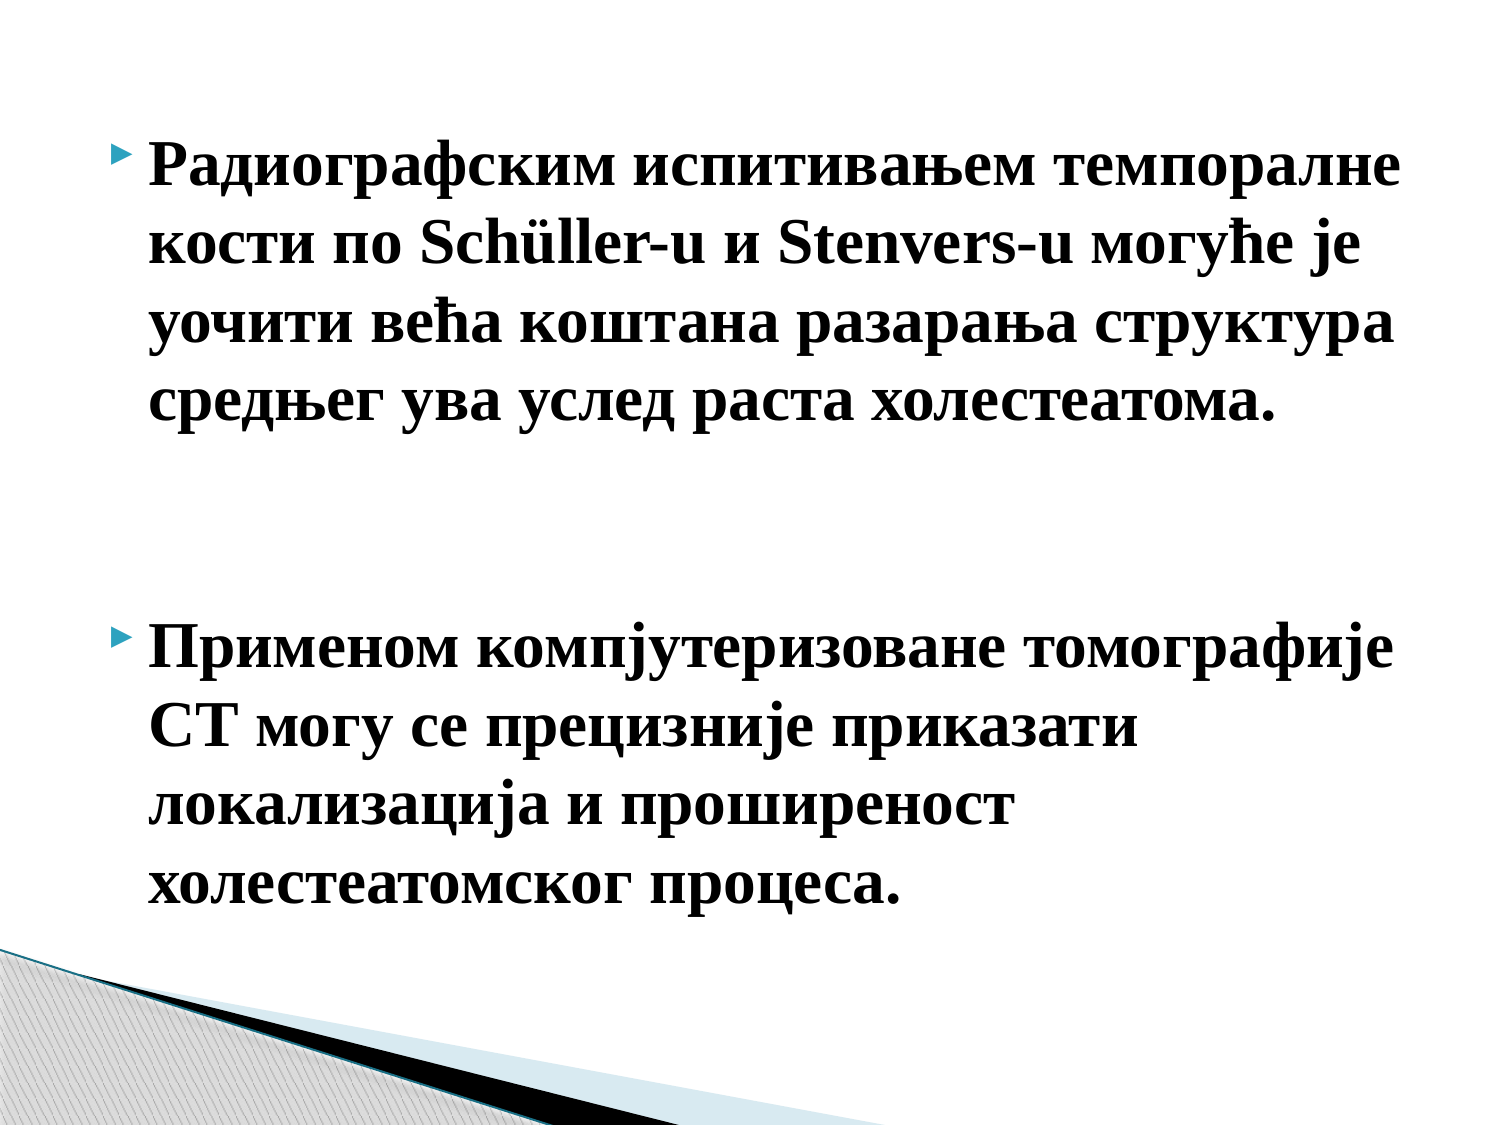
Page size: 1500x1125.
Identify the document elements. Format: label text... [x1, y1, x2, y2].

list Радиографским испитивањем темпоралне кости по Schüller-u и Stenvers-u могуће је уочити већа коштана разарања структура средњег ува услед раста холестеатома. Применом компјутеризоване томографије CT могу се прецизније приказати локализација и проширеност холестеатомског процеса. [75, 112, 1425, 1000]
